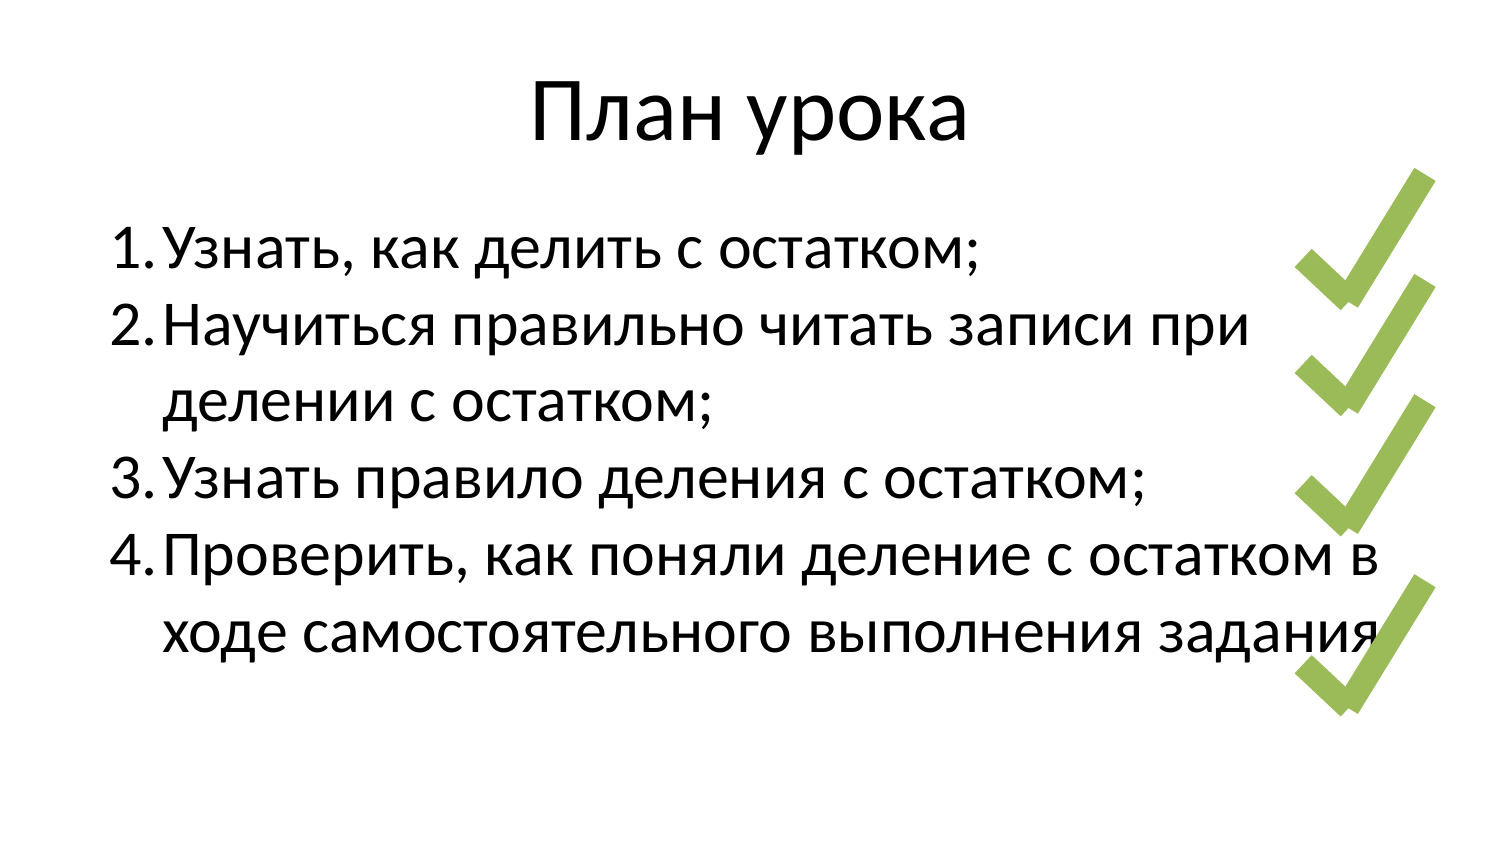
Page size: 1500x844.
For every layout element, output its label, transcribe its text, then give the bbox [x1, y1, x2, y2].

list Узнать, как делить с остатком; Научиться правильно читать записи при делении с остатком; Узнать правило деления с остатком; Проверить, как поняли деление с остатком в ходе самостоятельного выполнения задания. [75, 196, 1425, 754]
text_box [1302, 400, 1426, 528]
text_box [1302, 580, 1426, 708]
title План урока [75, 33, 1425, 175]
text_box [1302, 174, 1426, 280]
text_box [1302, 280, 1426, 400]
